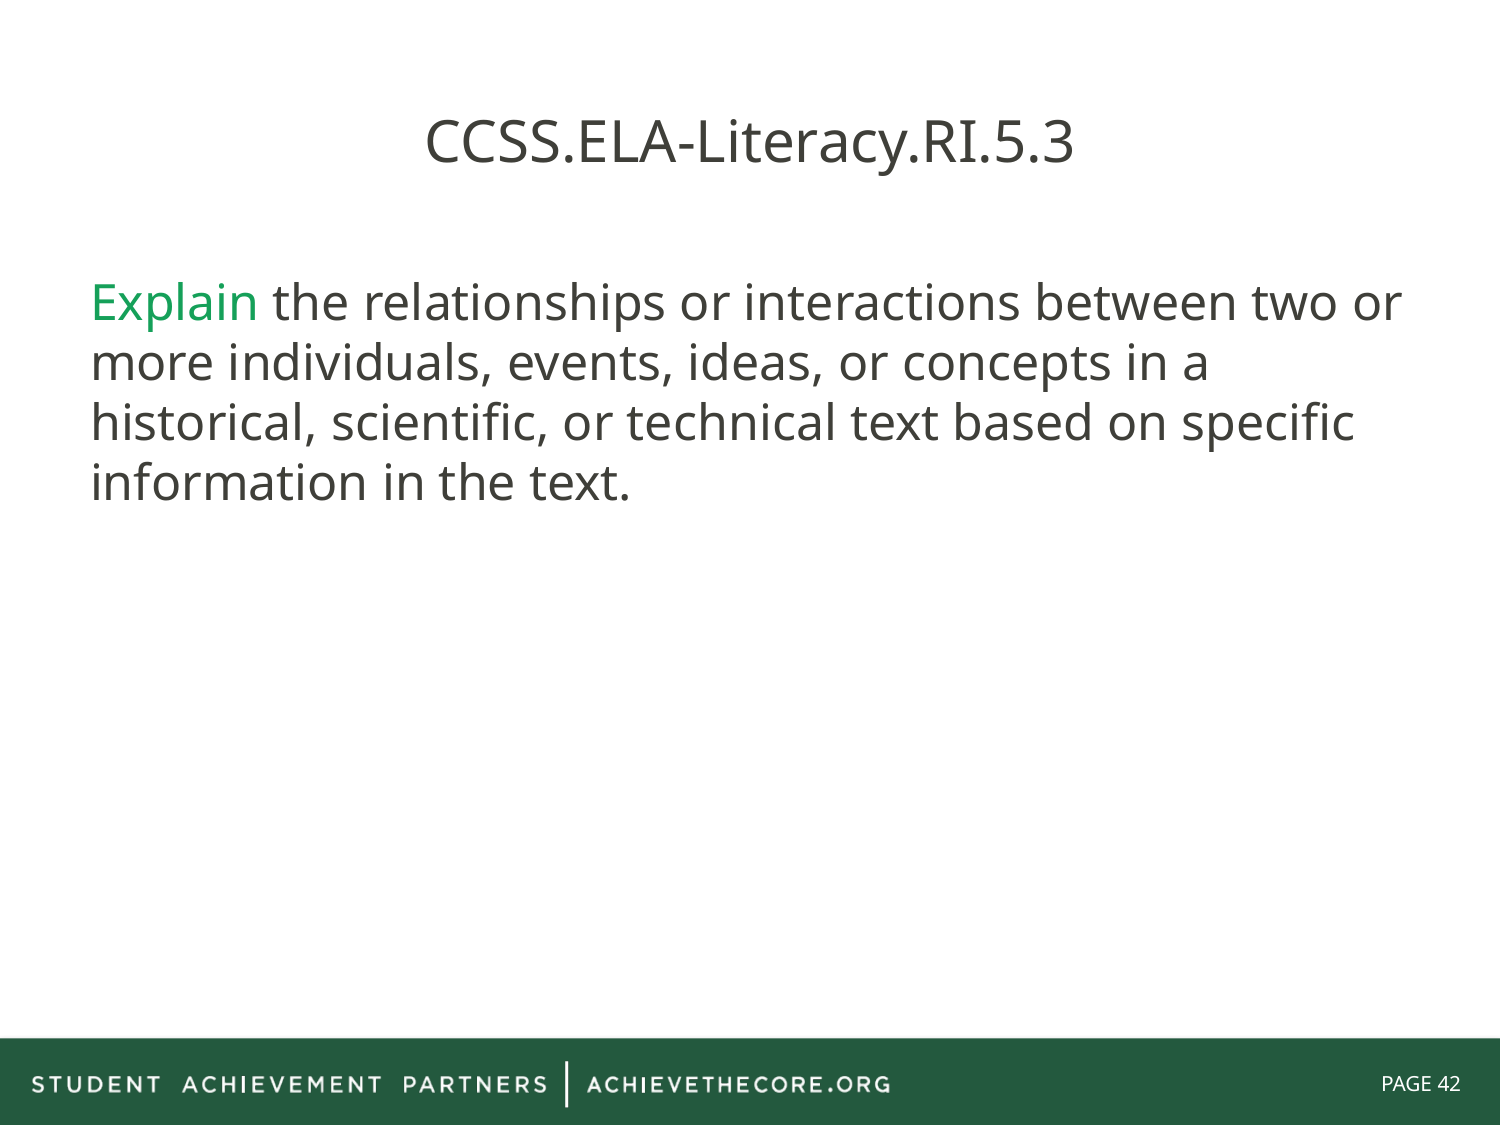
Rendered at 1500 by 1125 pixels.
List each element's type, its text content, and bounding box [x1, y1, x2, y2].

title CCSS.ELA-Literacy.RI.5.3 [75, 45, 1425, 233]
list Explain the relationships or interactions between two or more individuals, events, ideas, or concepts in a historical, scientific, or technical text based on specific information in the text. [75, 262, 1425, 1005]
